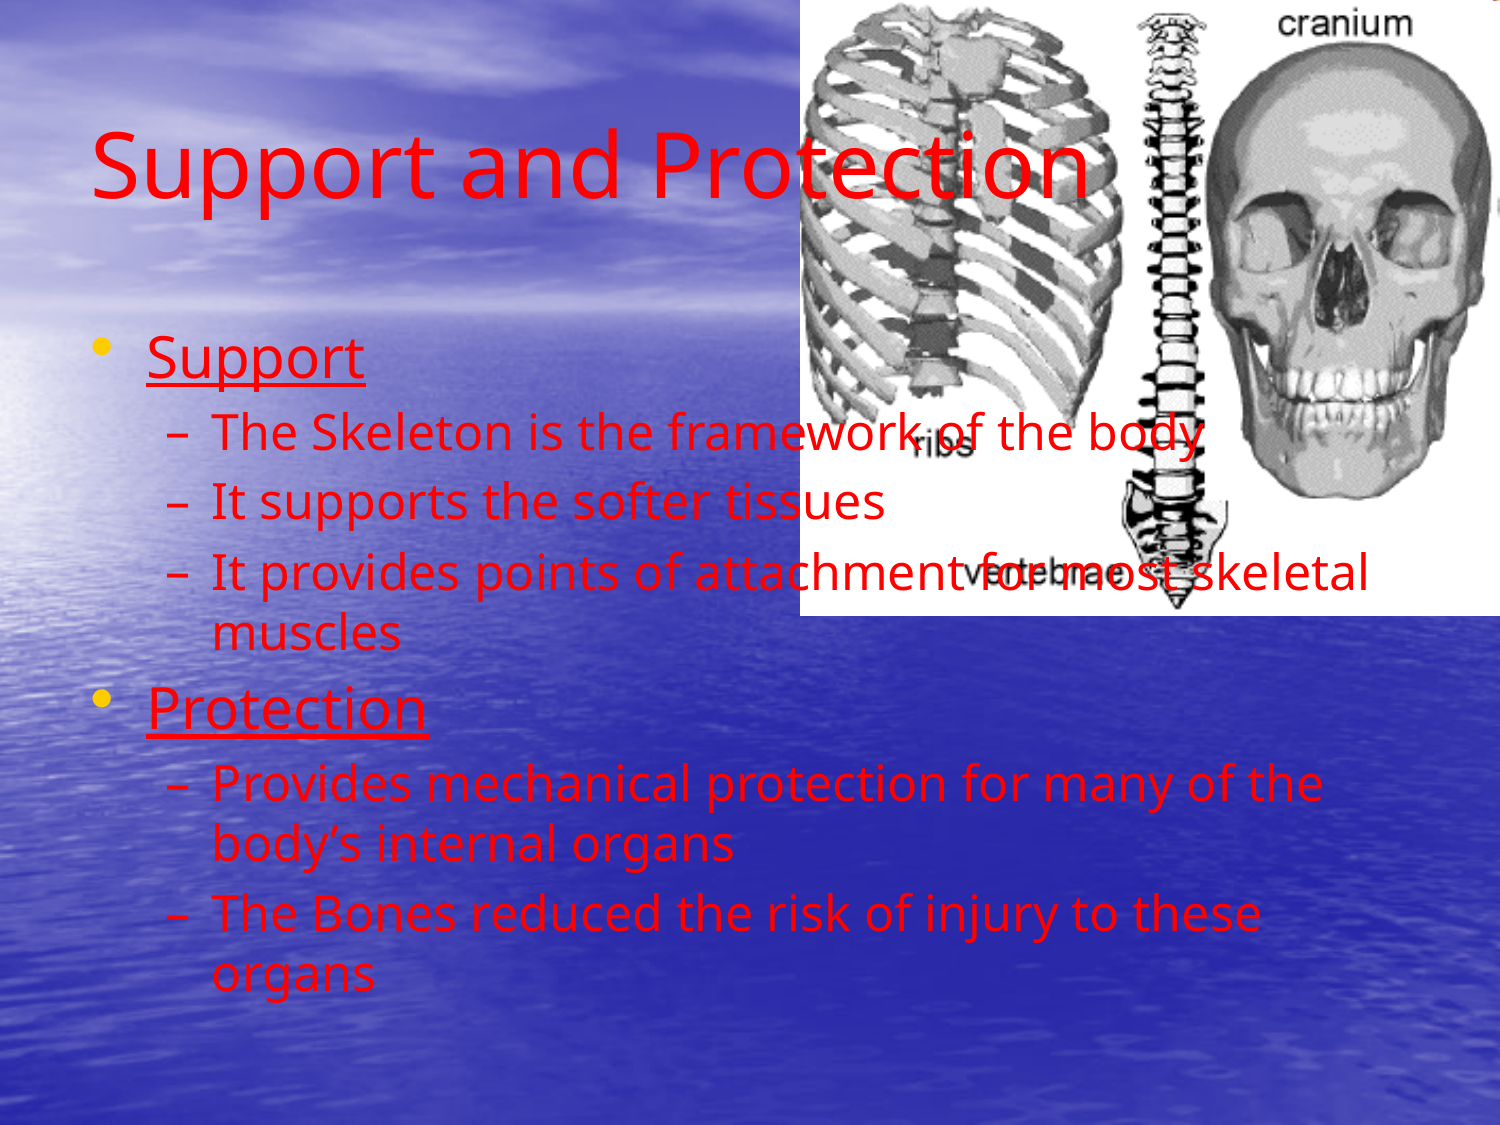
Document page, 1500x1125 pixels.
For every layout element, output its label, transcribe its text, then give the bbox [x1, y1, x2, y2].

list Support The Skeleton is the framework of the body It supports the softer tissues It provides points of attachment for most skeletal muscles Protection Provides mechanical protection for many of the body’s internal organs The Bones reduced the risk of injury to these organs [74, 312, 1426, 988]
title Support and Protection [74, 47, 794, 276]
picture [799, 0, 1500, 616]
